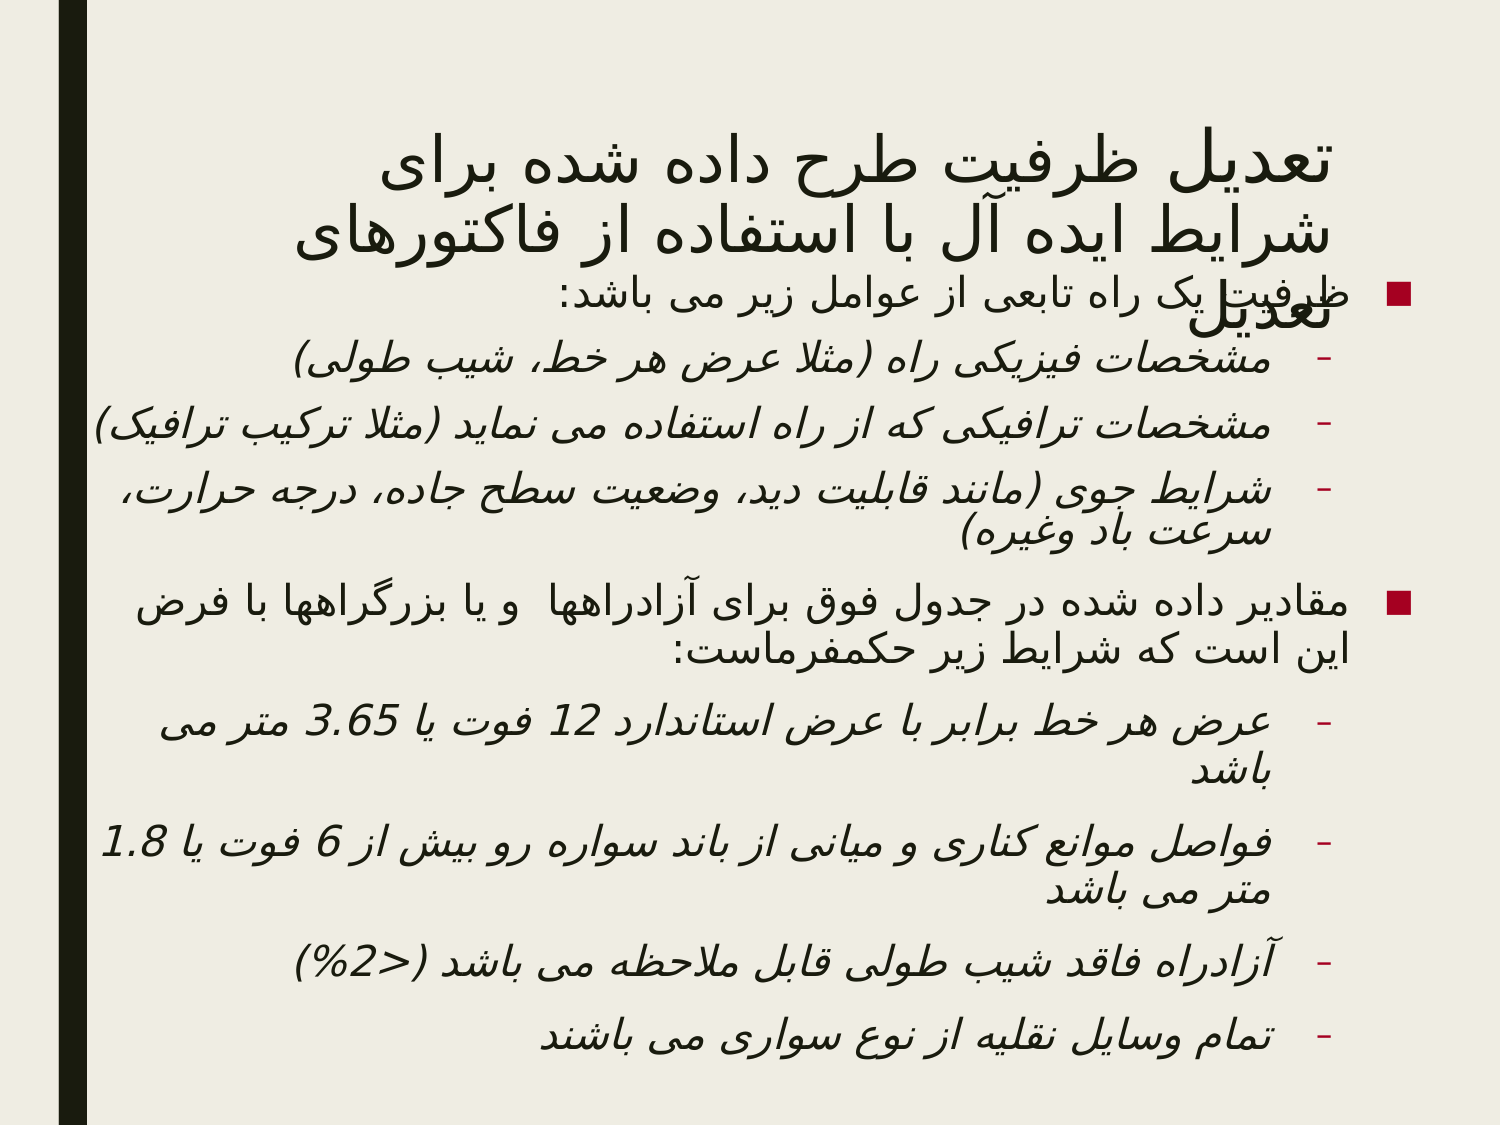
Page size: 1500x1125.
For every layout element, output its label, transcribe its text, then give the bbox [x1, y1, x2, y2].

title تعدیل ظرفیت طرح داده شده برای شرایط ایده آل با استفاده از فاکتورهای تعدیل [168, 112, 1351, 267]
list ظرفیت یک راه تابعی از عوامل زیر می باشد: مشخصات فیزیکی راه (مثلا عرض هر خط، شیب طولی) مشخصات ترافیکی که از راه استفاده می نماید (مثلا ترکیب ترافیک) شرایط جوی (مانند قابلیت دید، وضعیت سطح جاده، درجه حرارت، سرعت باد وغیره) مقادیر داده شده در جدول فوق برای آزادراهها و یا بزرگراهها با فرض این است که شرایط زیر حکمفرماست: عرض هر خط برابر با عرض استاندارد 12 فوت یا 3.65 متر می باشد فواصل موانع کناری و میانی از باند سواره رو بیش از 6 فوت یا 1.8 متر می باشد آزادراه فاقد شیب طولی قابل ملاحظه می باشد (<2%) تمام وسایل نقلیه از نوع سواری می باشند [64, 267, 1425, 1083]
